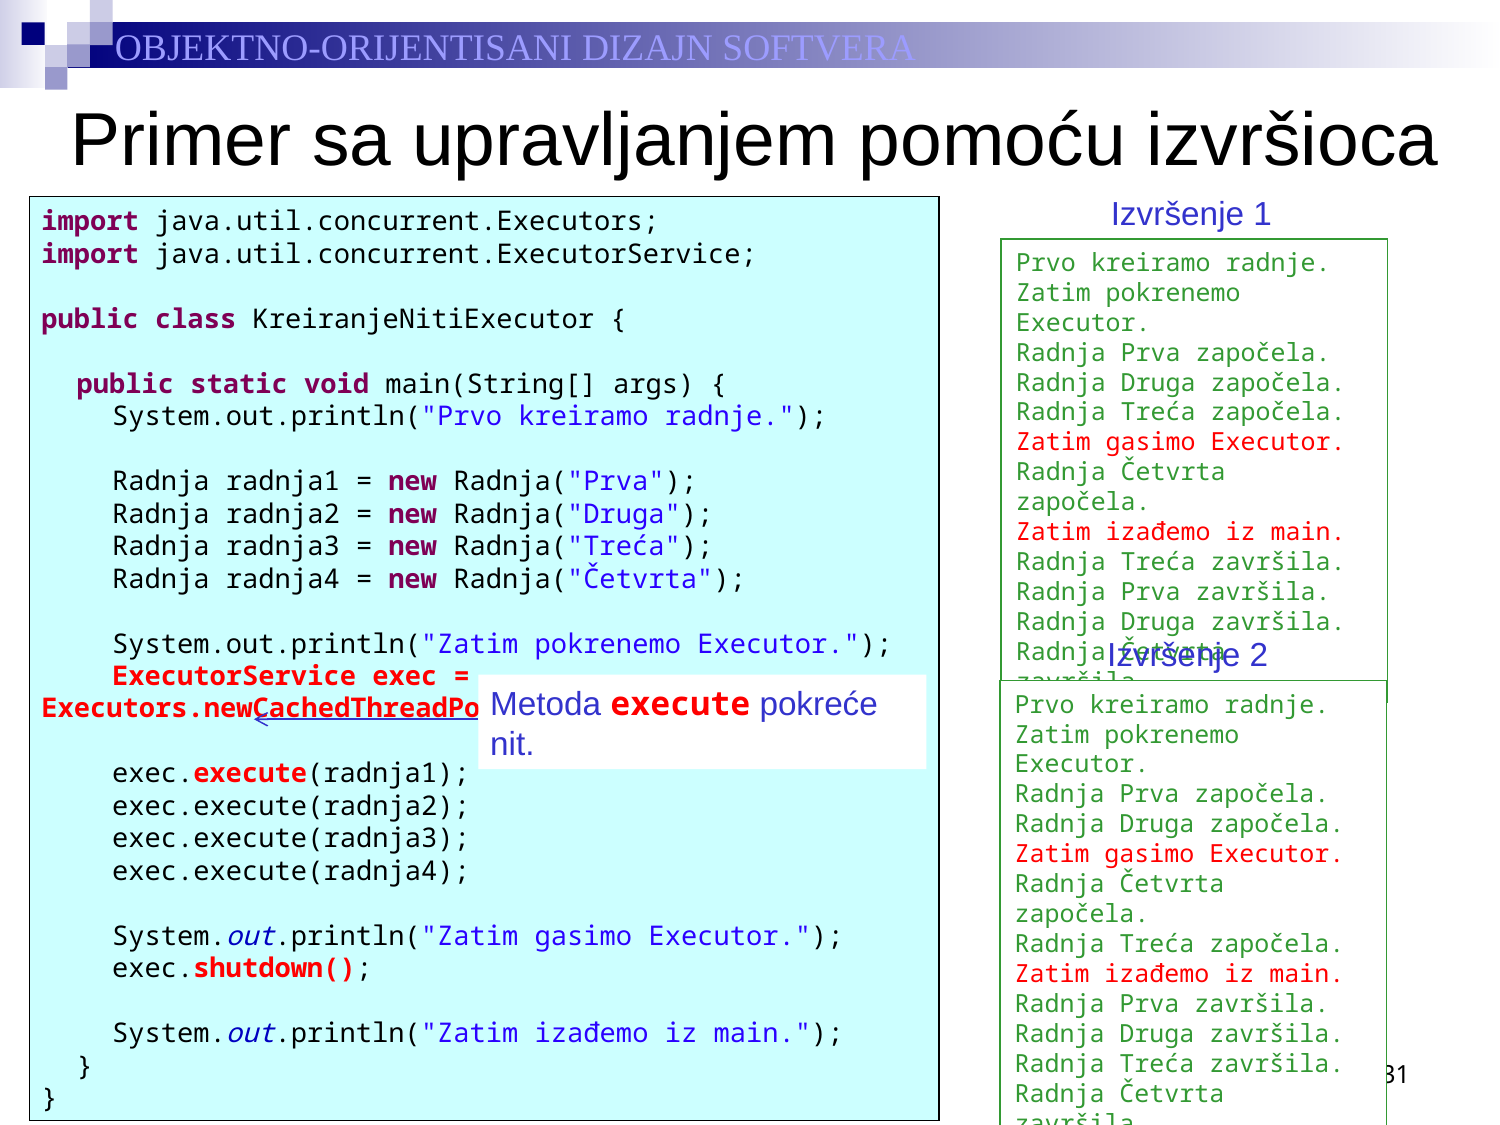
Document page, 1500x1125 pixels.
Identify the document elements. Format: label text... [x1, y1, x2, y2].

text_box Prvo kreiramo radnje. Zatim pokrenemo Executor. Radnja Prva započela. Radnja Druga započela. Radnja Treća započela. Zatim gasimo Executor. Radnja Četvrta započela. Zatim izađemo iz main. Radnja Treća završila. Radnja Prva završila. Radnja Druga završila. Radnja Četvrta završila. [1000, 238, 1388, 703]
text_box Izvršenje 1 [1096, 185, 1297, 240]
title Primer sa upravljanjem pomoću izvršioca [64, 86, 1459, 185]
text_box import java.util.concurrent.Executors; import java.util.concurrent.ExecutorService; public class KreiranjeNitiExecutor { public static void main(String[] args) { System.out.println("Prvo kreiramo radnje."); Radnja radnja1 = new Radnja("Prva"); Radnja radnja2 = new Radnja("Druga"); Radnja radnja3 = new Radnja("Treća"); Radnja radnja4 = new Radnja("Četvrta"); System.out.println("Zatim pokrenemo Executor."); ExecutorService exec = Executors.newCachedThreadPool(); exec.execute(radnja1); exec.execute(radnja2); exec.execute(radnja3); exec.execute(radnja4); System.out.println("Zatim gasimo Executor."); exec.shutdown(); System.out.println("Zatim izađemo iz main."); } } [29, 196, 939, 1121]
text_box Metoda execute pokreće nit. [478, 674, 927, 770]
text_box Prvo kreiramo radnje. Zatim pokrenemo Executor. Radnja Prva započela. Radnja Druga započela. Zatim gasimo Executor. Radnja Četvrta započela. Radnja Treća započela. Zatim izađemo iz main. Radnja Prva završila. Radnja Druga završila. Radnja Treća završila. Radnja Četvrta završila. [999, 680, 1387, 1125]
slide_number 31 [1387, 1024, 1426, 1101]
text_box Izvršenje 2 [1092, 625, 1294, 681]
